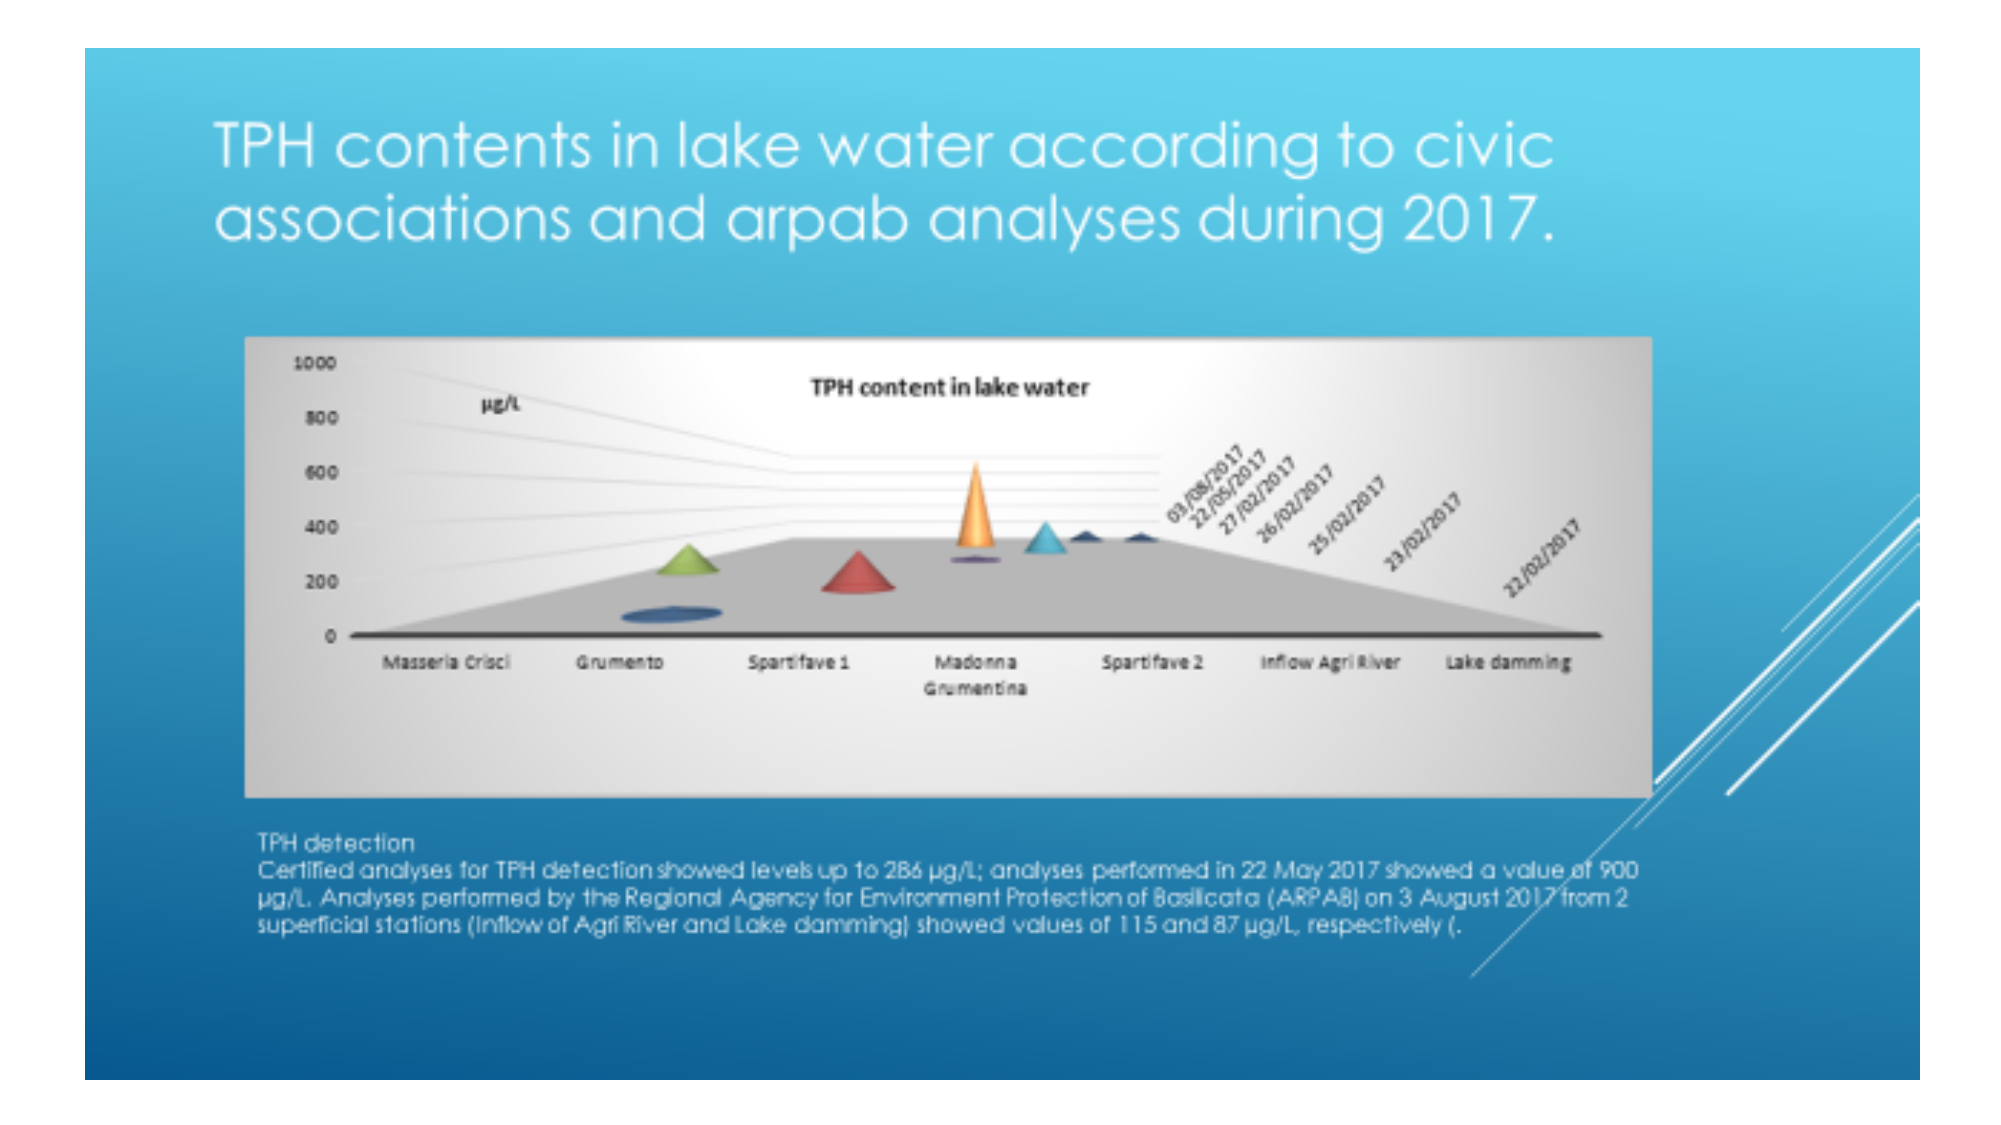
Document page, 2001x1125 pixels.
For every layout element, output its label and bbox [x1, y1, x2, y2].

picture [85, 48, 1920, 1080]
